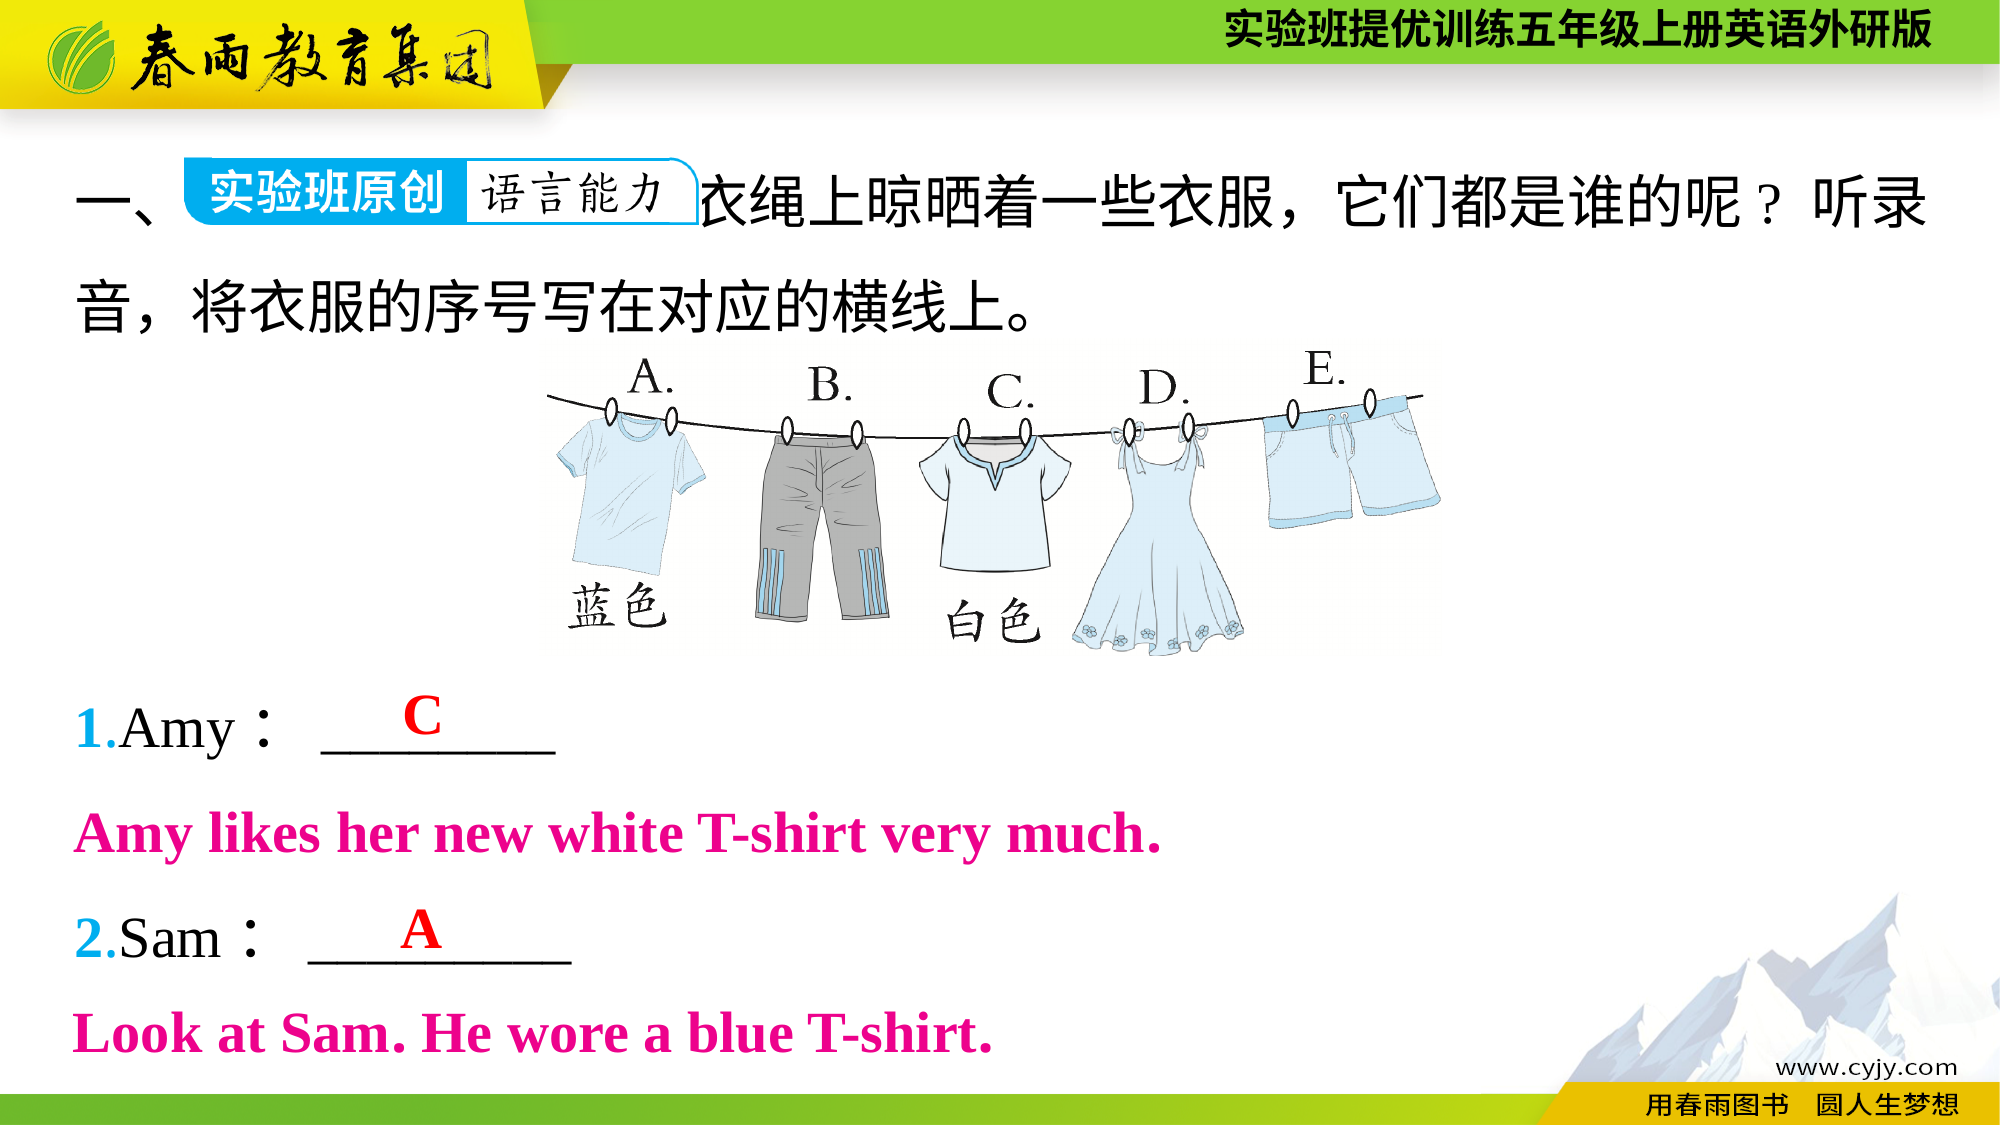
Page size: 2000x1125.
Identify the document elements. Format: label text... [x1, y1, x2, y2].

text_box Look at Sam. He wore a blue T-shirt. [58, 952, 1287, 1072]
list 一、 晾衣绳上晾晒着一些衣服，它们都是谁的呢? 听录音，将衣服的序号写在对应的横线上。 1.Amy：________ 2.Sam：_________ [59, 122, 1944, 986]
text_box A [386, 883, 458, 968]
picture [0, 0, 2000, 1125]
text_box Amy likes her new white T-shirt very much. [59, 751, 1323, 872]
text_box C [388, 669, 460, 754]
